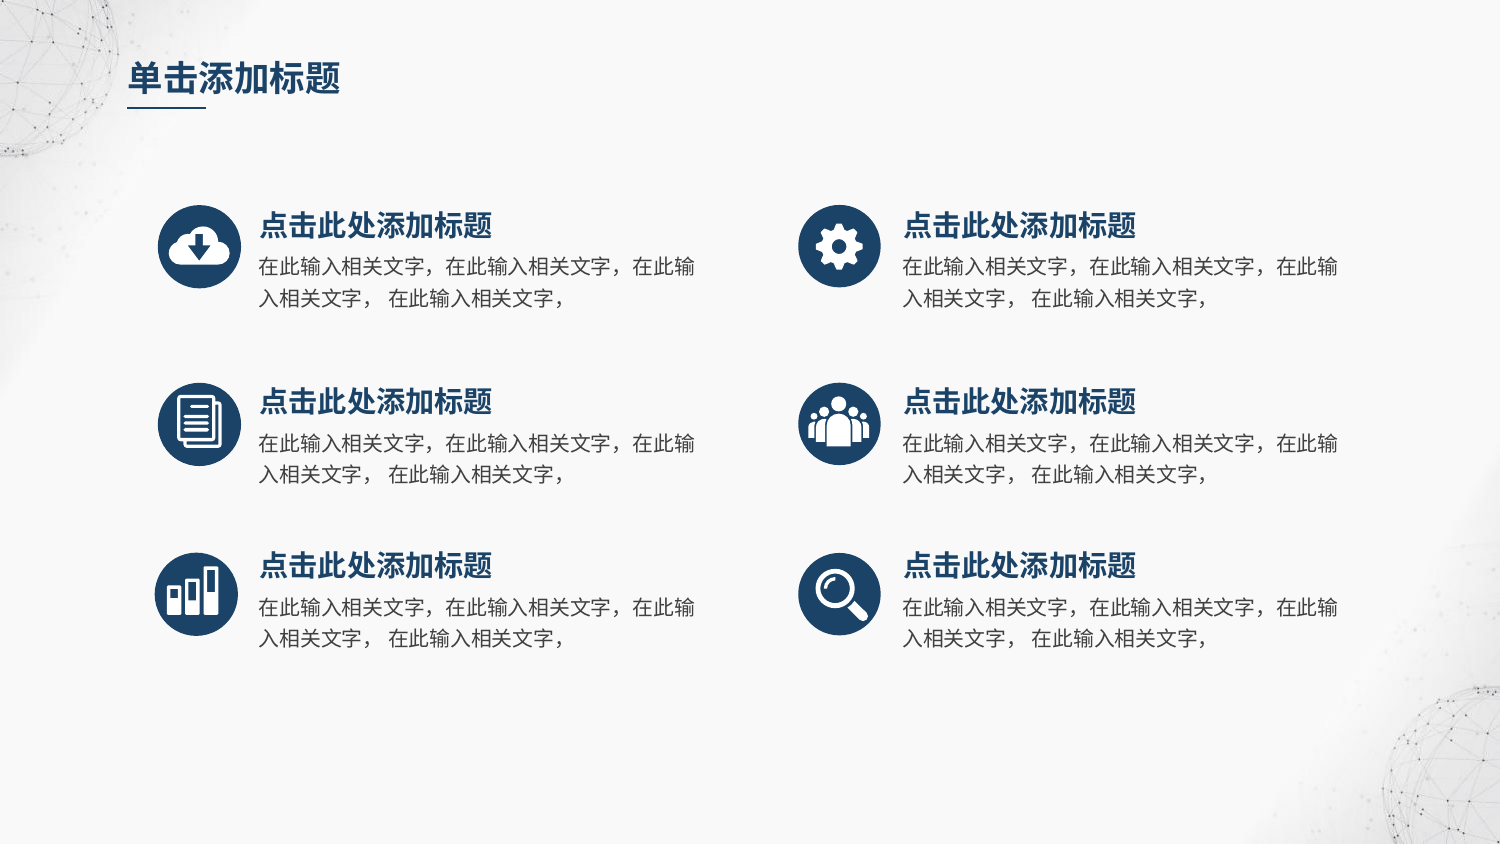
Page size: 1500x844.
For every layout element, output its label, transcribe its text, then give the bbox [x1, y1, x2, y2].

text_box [157, 205, 242, 289]
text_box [798, 382, 881, 466]
text_box 单击添加标题 [116, 50, 488, 105]
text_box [798, 204, 881, 288]
text_box 在此输入相关文字，在此输入相关文字，在此输入相关文字， 在此输入相关文字， [891, 418, 1361, 492]
text_box 在此输入相关文字，在此输入相关文字，在此输入相关文字， 在此输入相关文字， [247, 242, 718, 316]
text_box 点击此处添加标题 [891, 201, 1149, 242]
picture [0, 0, 1500, 844]
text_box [154, 552, 238, 636]
text_box 点击此处添加标题 [891, 377, 1149, 418]
text_box 在此输入相关文字，在此输入相关文字，在此输入相关文字， 在此输入相关文字， [891, 582, 1361, 656]
text_box 在此输入相关文字，在此输入相关文字，在此输入相关文字， 在此输入相关文字， [247, 418, 718, 492]
text_box 点击此处添加标题 [891, 541, 1149, 582]
text_box 点击此处添加标题 [248, 201, 505, 242]
text_box 在此输入相关文字，在此输入相关文字，在此输入相关文字， 在此输入相关文字， [891, 242, 1361, 316]
text_box 点击此处添加标题 [248, 541, 505, 582]
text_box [798, 552, 881, 636]
text_box 在此输入相关文字，在此输入相关文字，在此输入相关文字， 在此输入相关文字， [247, 582, 718, 656]
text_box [157, 382, 242, 467]
text_box 点击此处添加标题 [248, 377, 505, 418]
